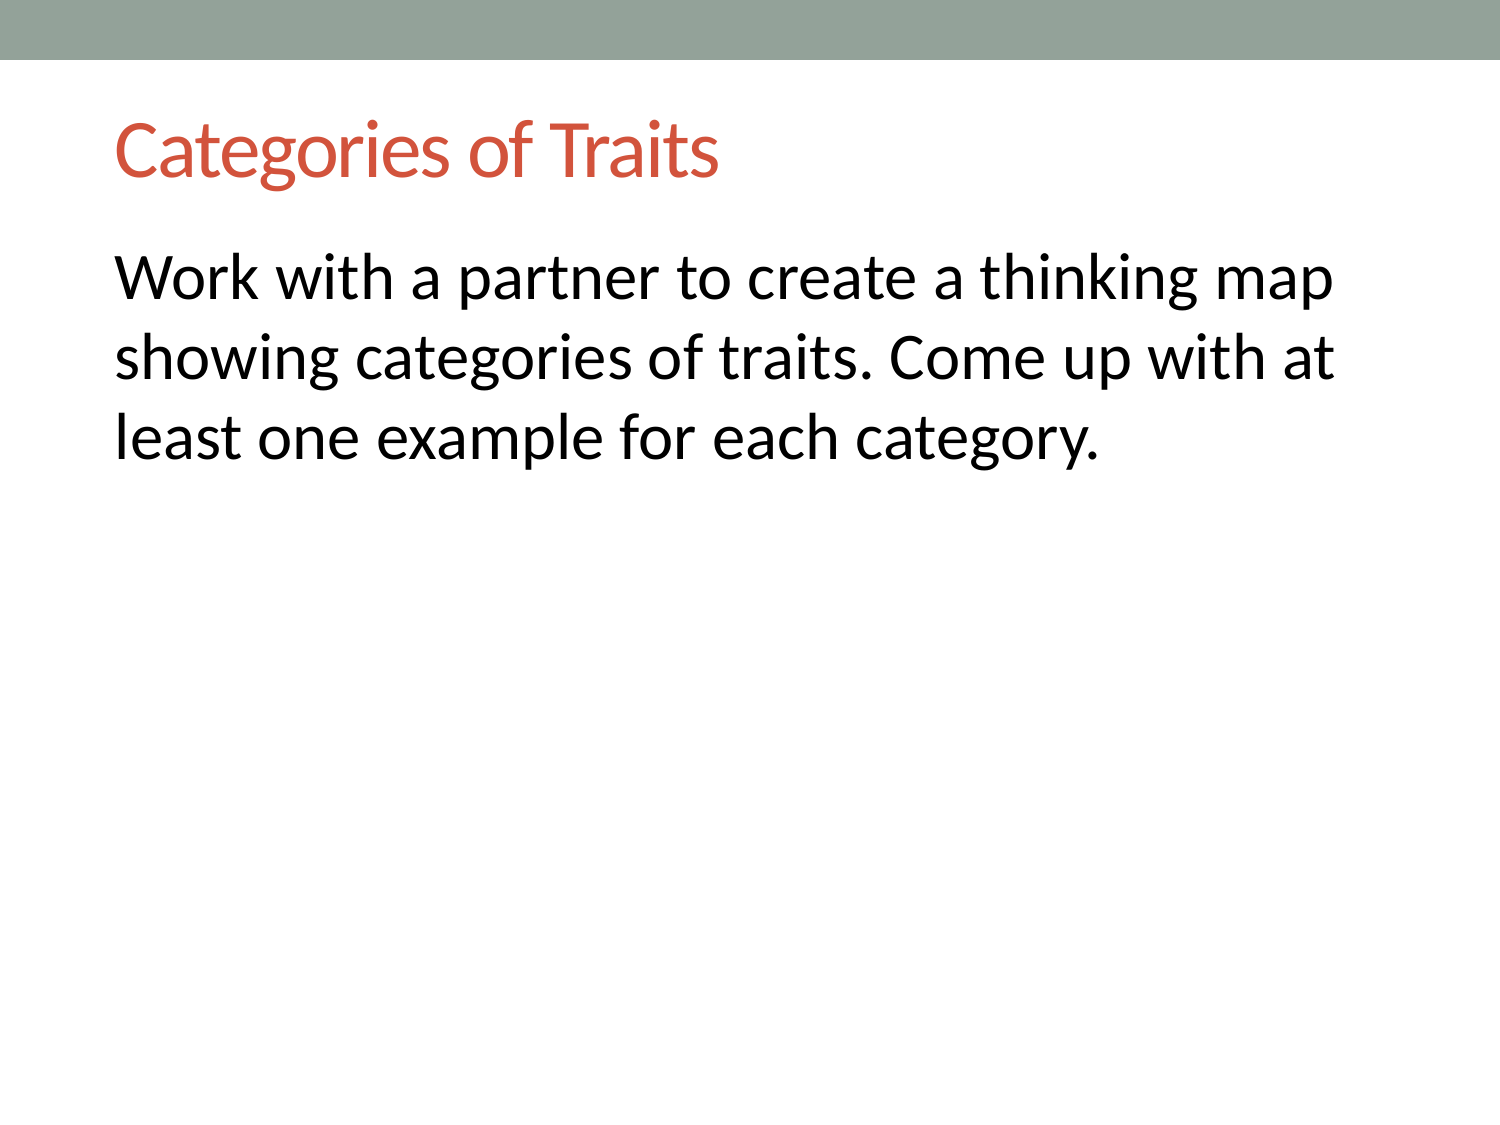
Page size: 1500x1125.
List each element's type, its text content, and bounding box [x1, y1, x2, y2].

list Work with a partner to create a thinking map showing categories of traits. Come up with at least one example for each category. [99, 224, 1450, 1075]
title Categories of Traits [99, 62, 1425, 224]
